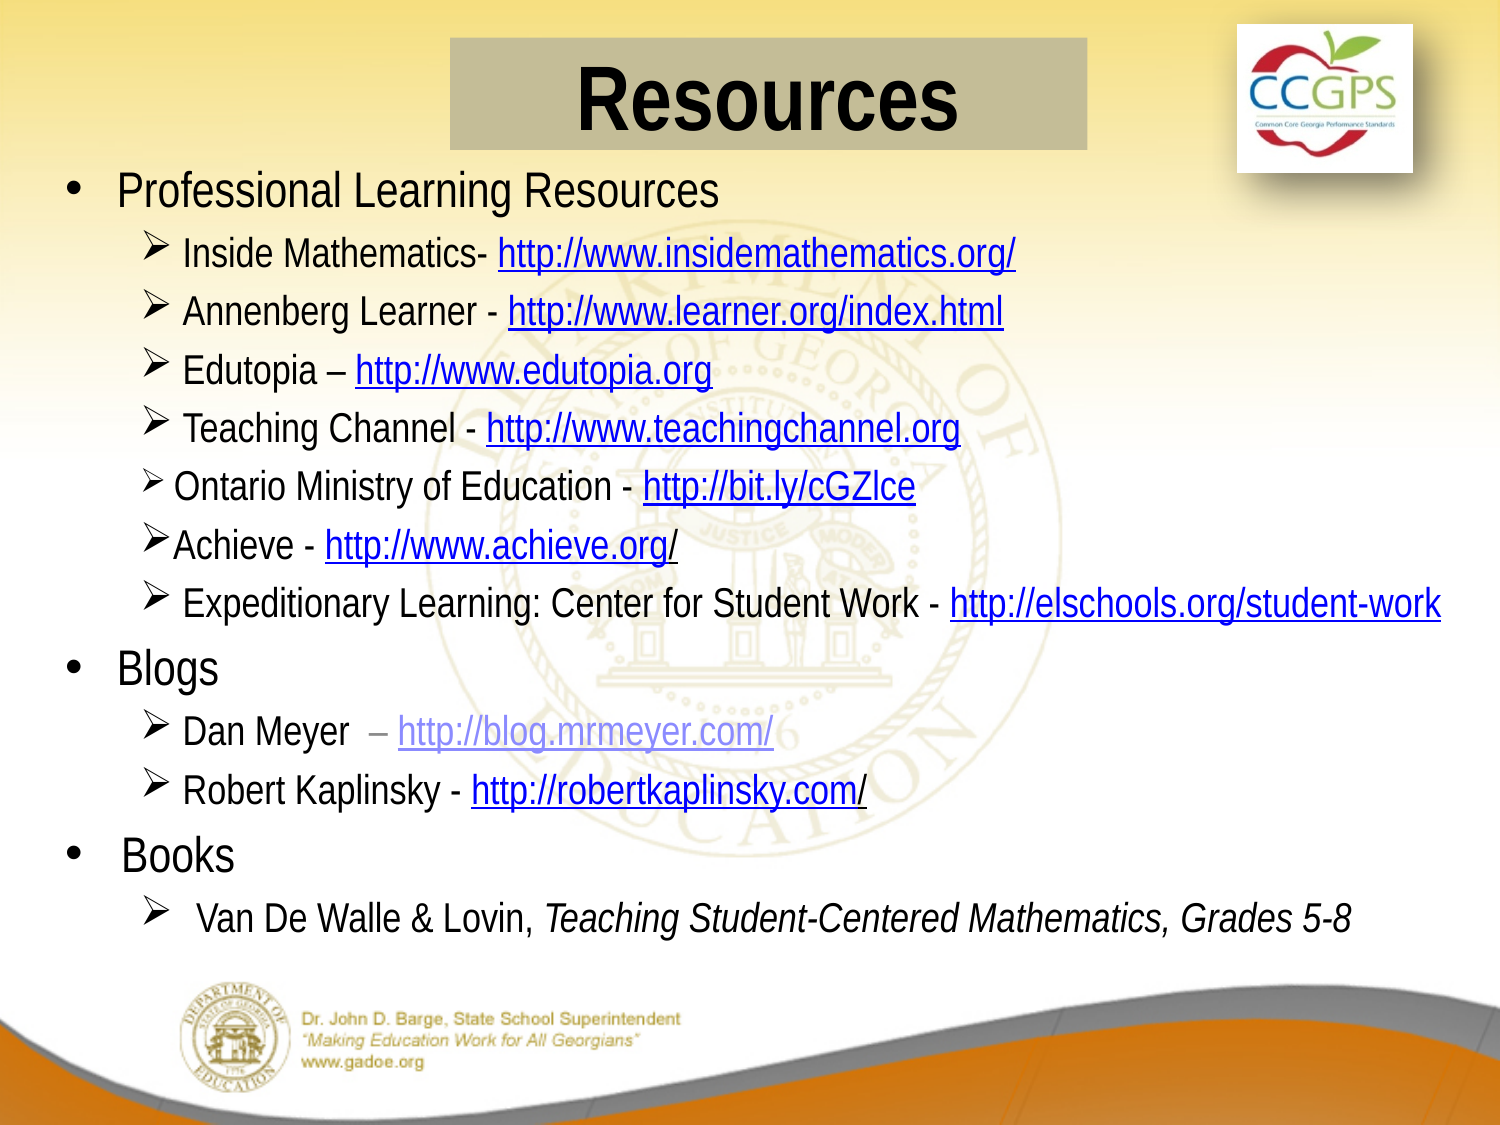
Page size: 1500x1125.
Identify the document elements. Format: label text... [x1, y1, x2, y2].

subtitle Professional Learning Resources Inside Mathematics- http://www.insidemathematics.org/ Annenberg Learner - http://www.learner.org/index.html Edutopia – http://www.edutopia.org Teaching Channel - http://www.teachingchannel.org Ontario Ministry of Education - http://bit.ly/cGZlce Achieve - http://www.achieve.org/ Expeditionary Learning: Center for Student Work - http://elschools.org/student-work Blogs Dan Meyer – http://blog.mrmeyer.com/ Robert Kaplinsky - http://robertkaplinsky.com/ Books Van De Walle & Lovin, Teaching Student-Centered Mathematics, Grades 5-8 [49, 149, 1463, 1063]
picture [0, 0, 1500, 1125]
title Resources [449, 37, 1088, 149]
